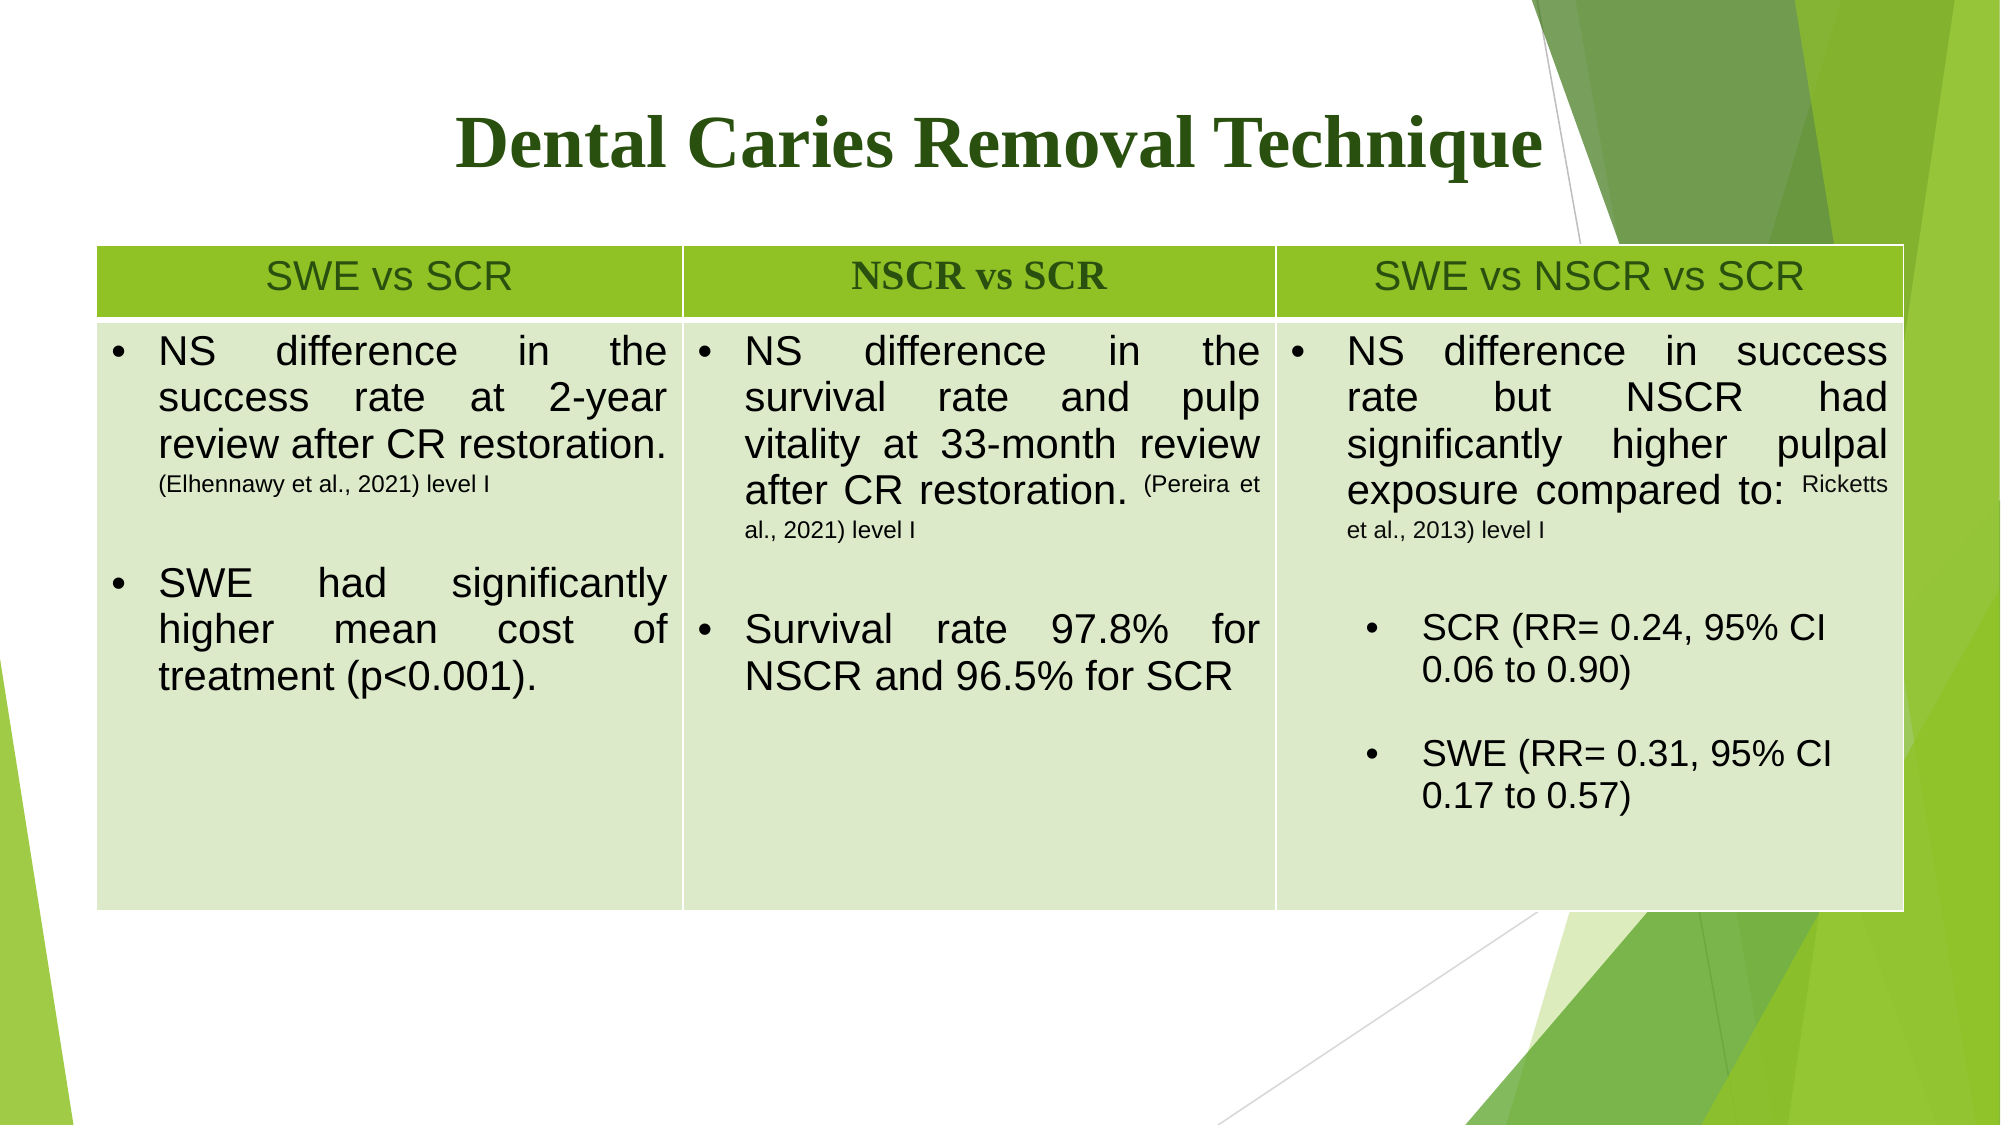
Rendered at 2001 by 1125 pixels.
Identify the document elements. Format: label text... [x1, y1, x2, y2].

table_header SWE vs NSCR vs SCR [1277, 246, 1903, 317]
table_cell NS difference in the survival rate and pulp vitality at 33-month review after CR restoration. (Pereira et al., 2021) level I Survival rate 97.8% for NSCR and 96.5% for SCR [684, 323, 1275, 910]
table_header NSCR vs SCR [684, 246, 1275, 317]
table_cell NS difference in success rate but NSCR had significantly higher pulpal exposure compared to: Ricketts et al., 2013) level I SCR (RR= 0.24, 95% CI 0.06 to 0.90) SWE (RR= 0.31, 95% CI 0.17 to 0.57) [1277, 323, 1903, 910]
text_box Dental Caries Removal Technique [294, 84, 1706, 190]
table_cell NS difference in the success rate at 2-year review after CR restoration. (Elhennawy et al., 2021) level I SWE had significantly higher mean cost of treatment (p<0.001). [97, 323, 682, 910]
table_header SWE vs SCR [97, 246, 682, 317]
